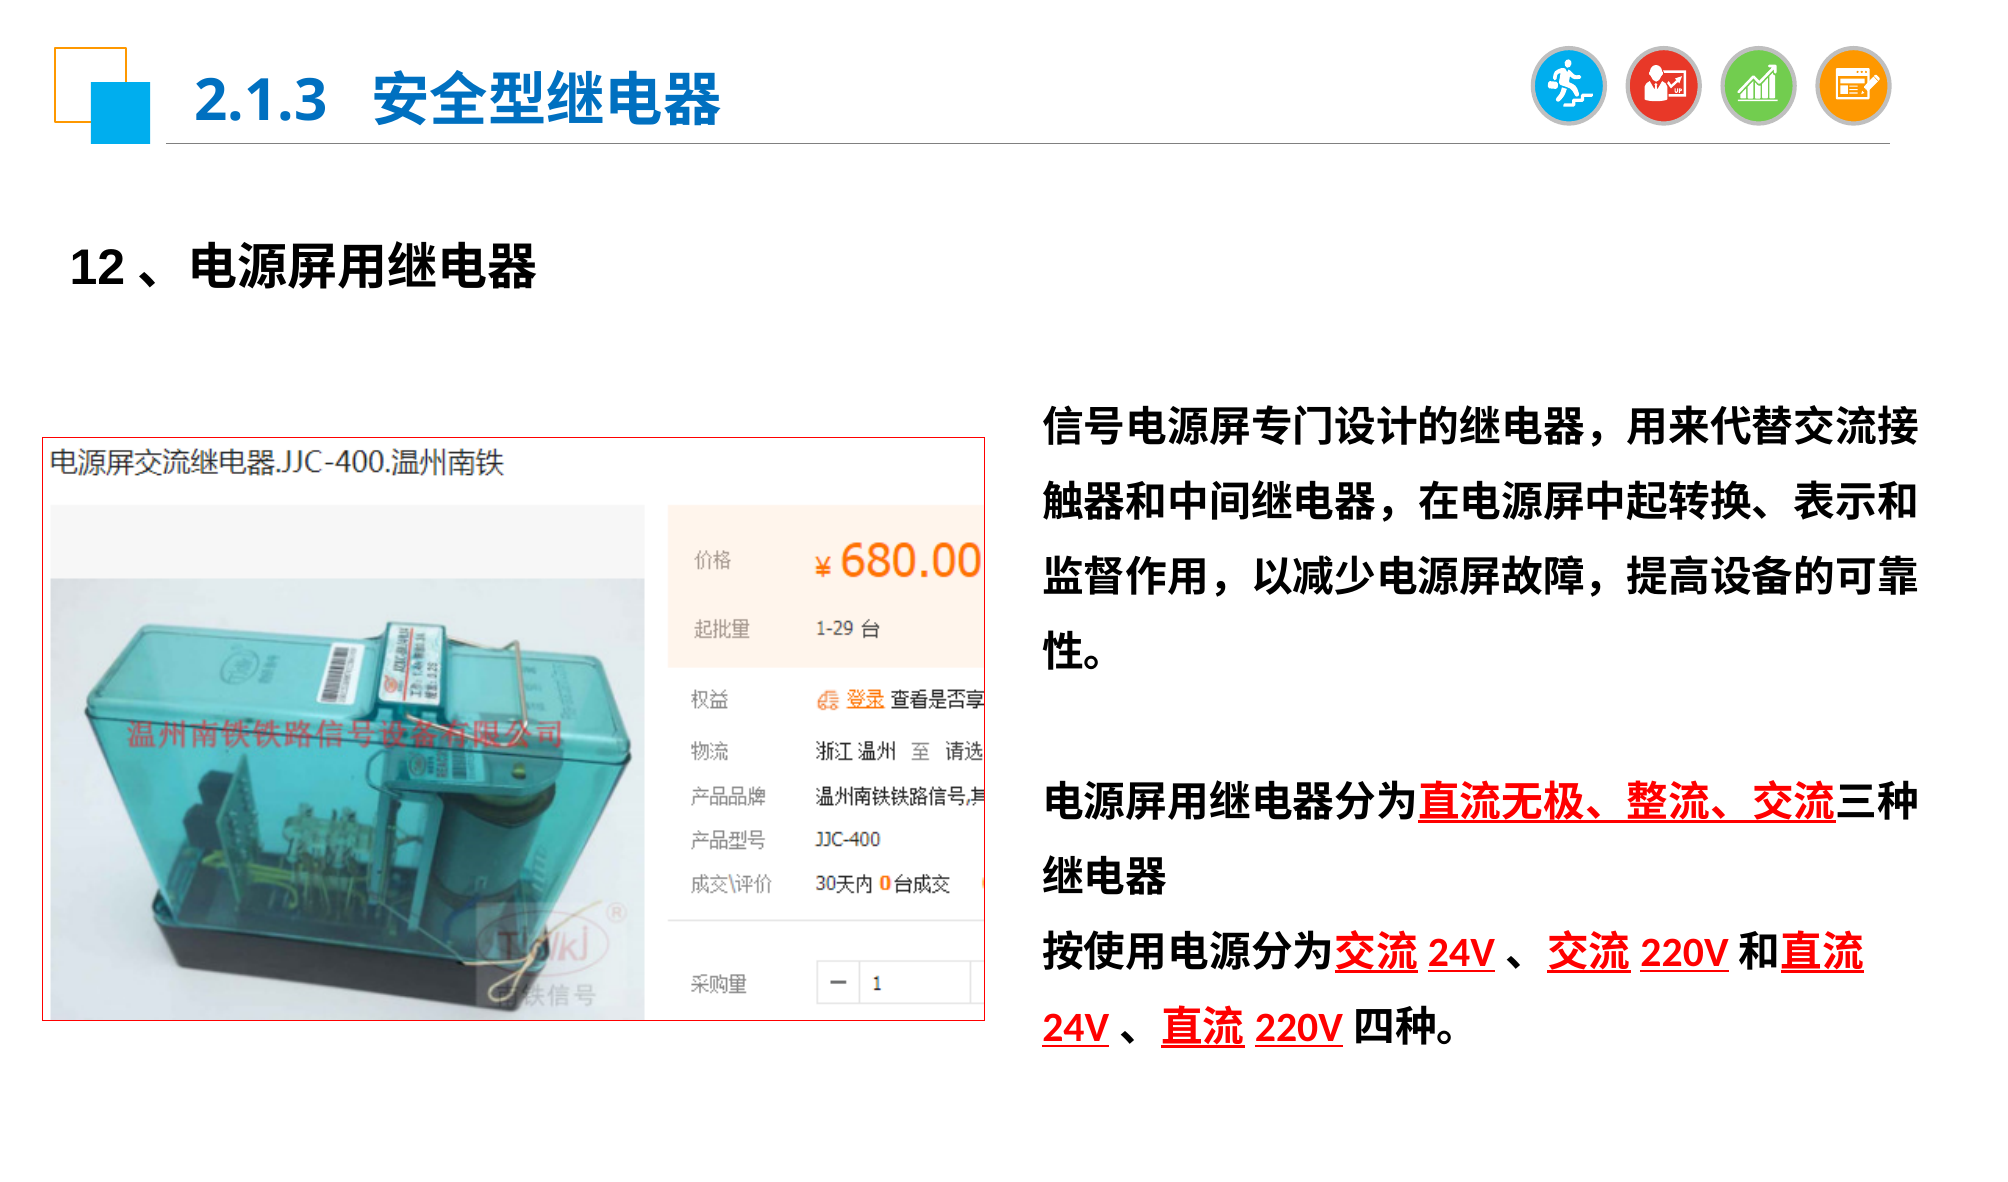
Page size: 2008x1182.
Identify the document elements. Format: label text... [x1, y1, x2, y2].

text_box 信号电源屏专门设计的继电器，用来代替交流接触器和中间继电器，在电源屏中起转换、表示和监督作用，以减少电源屏故障，提高设备的可靠性。 电源屏用继电器分为直流无极、整流、交流三种继电器 按使用电源分为交流24V、交流220V和直流24V、直流220V四种。 [1027, 367, 1954, 1058]
picture [42, 438, 984, 1020]
text_box 2.1.3 安全型继电器 [174, 51, 743, 142]
text_box 12、电源屏用继电器 [54, 227, 1356, 303]
